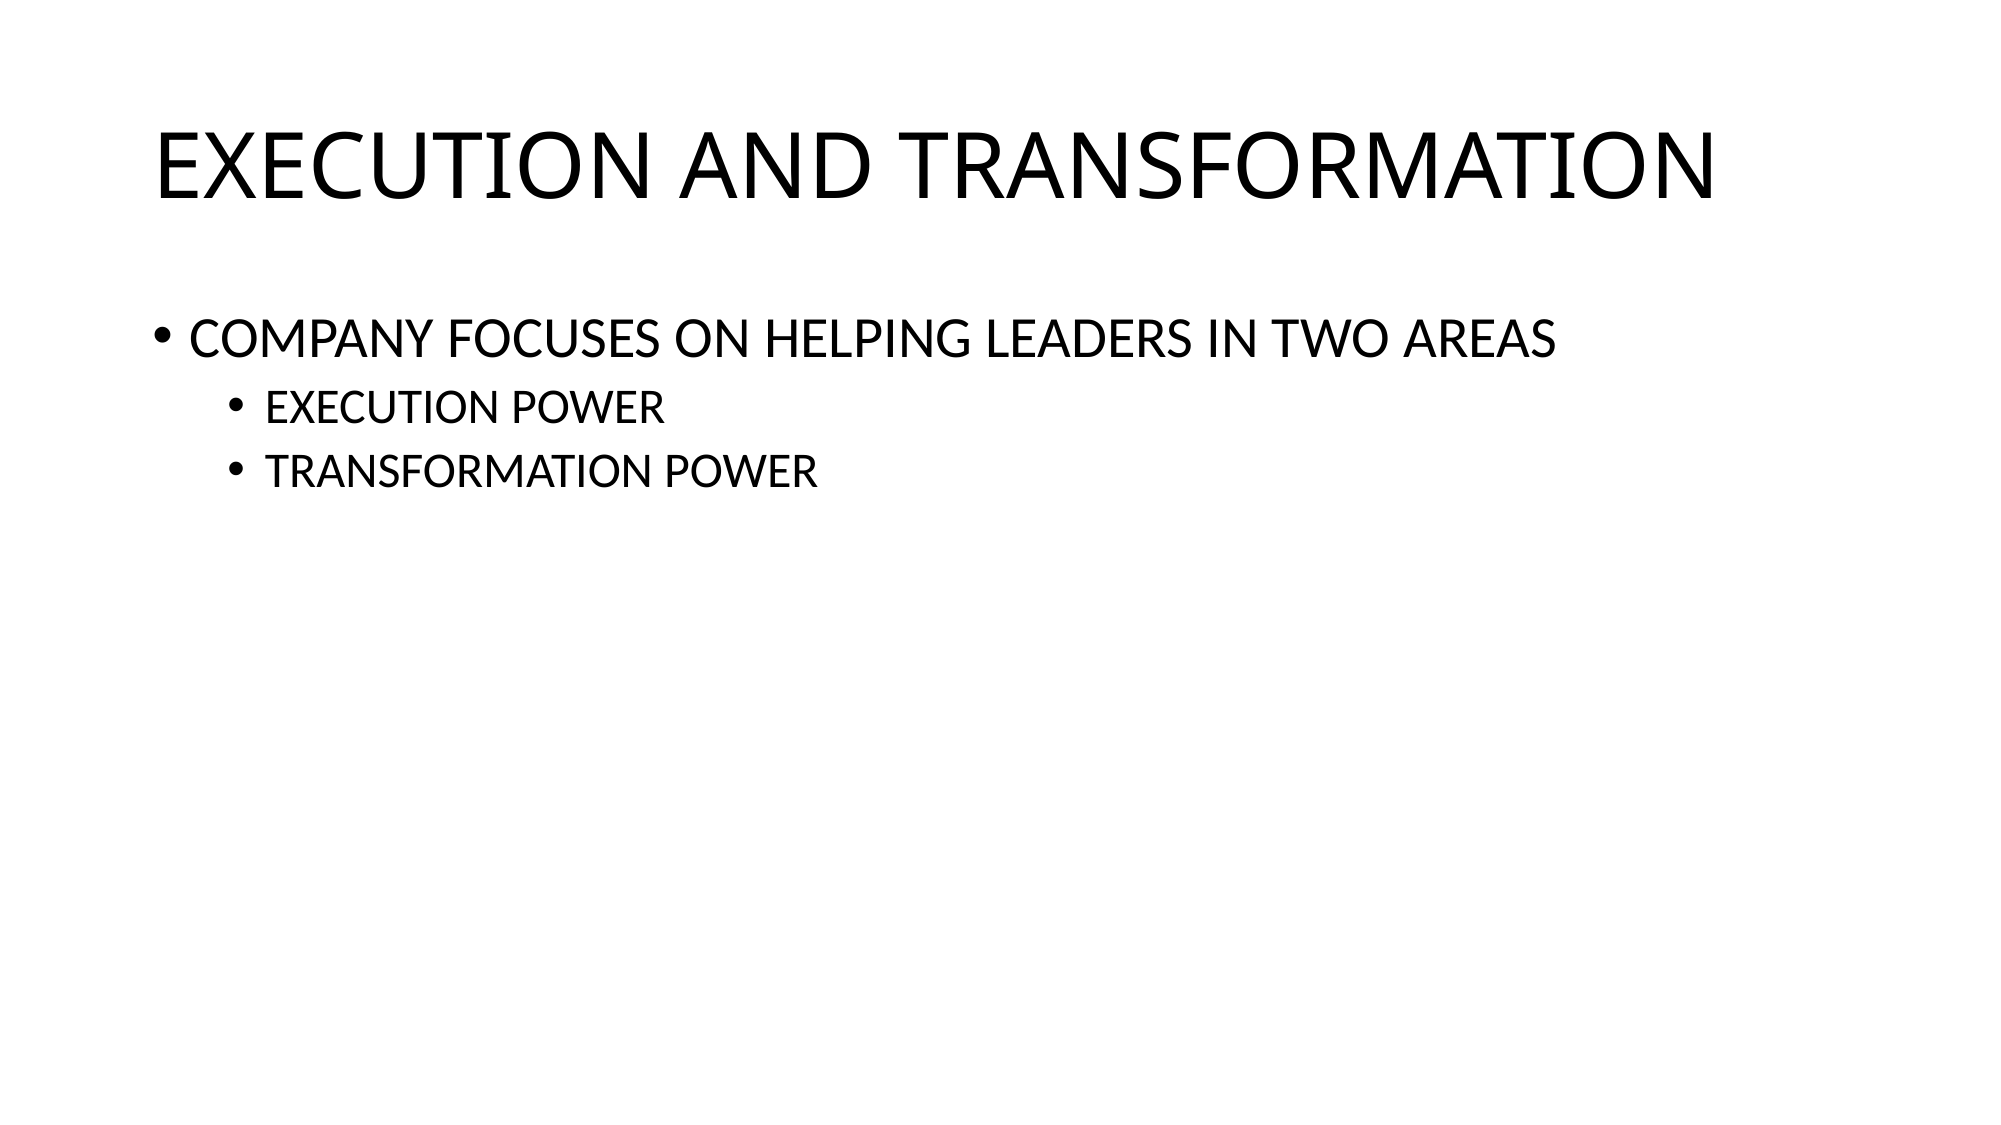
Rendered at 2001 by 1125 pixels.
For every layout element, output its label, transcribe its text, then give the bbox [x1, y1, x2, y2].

list COMPANY FOCUSES ON HELPING LEADERS IN TWO AREAS EXECUTION POWER TRANSFORMATION POWER [137, 299, 1863, 1014]
title EXECUTION AND TRANSFORMATION [137, 59, 1863, 278]
